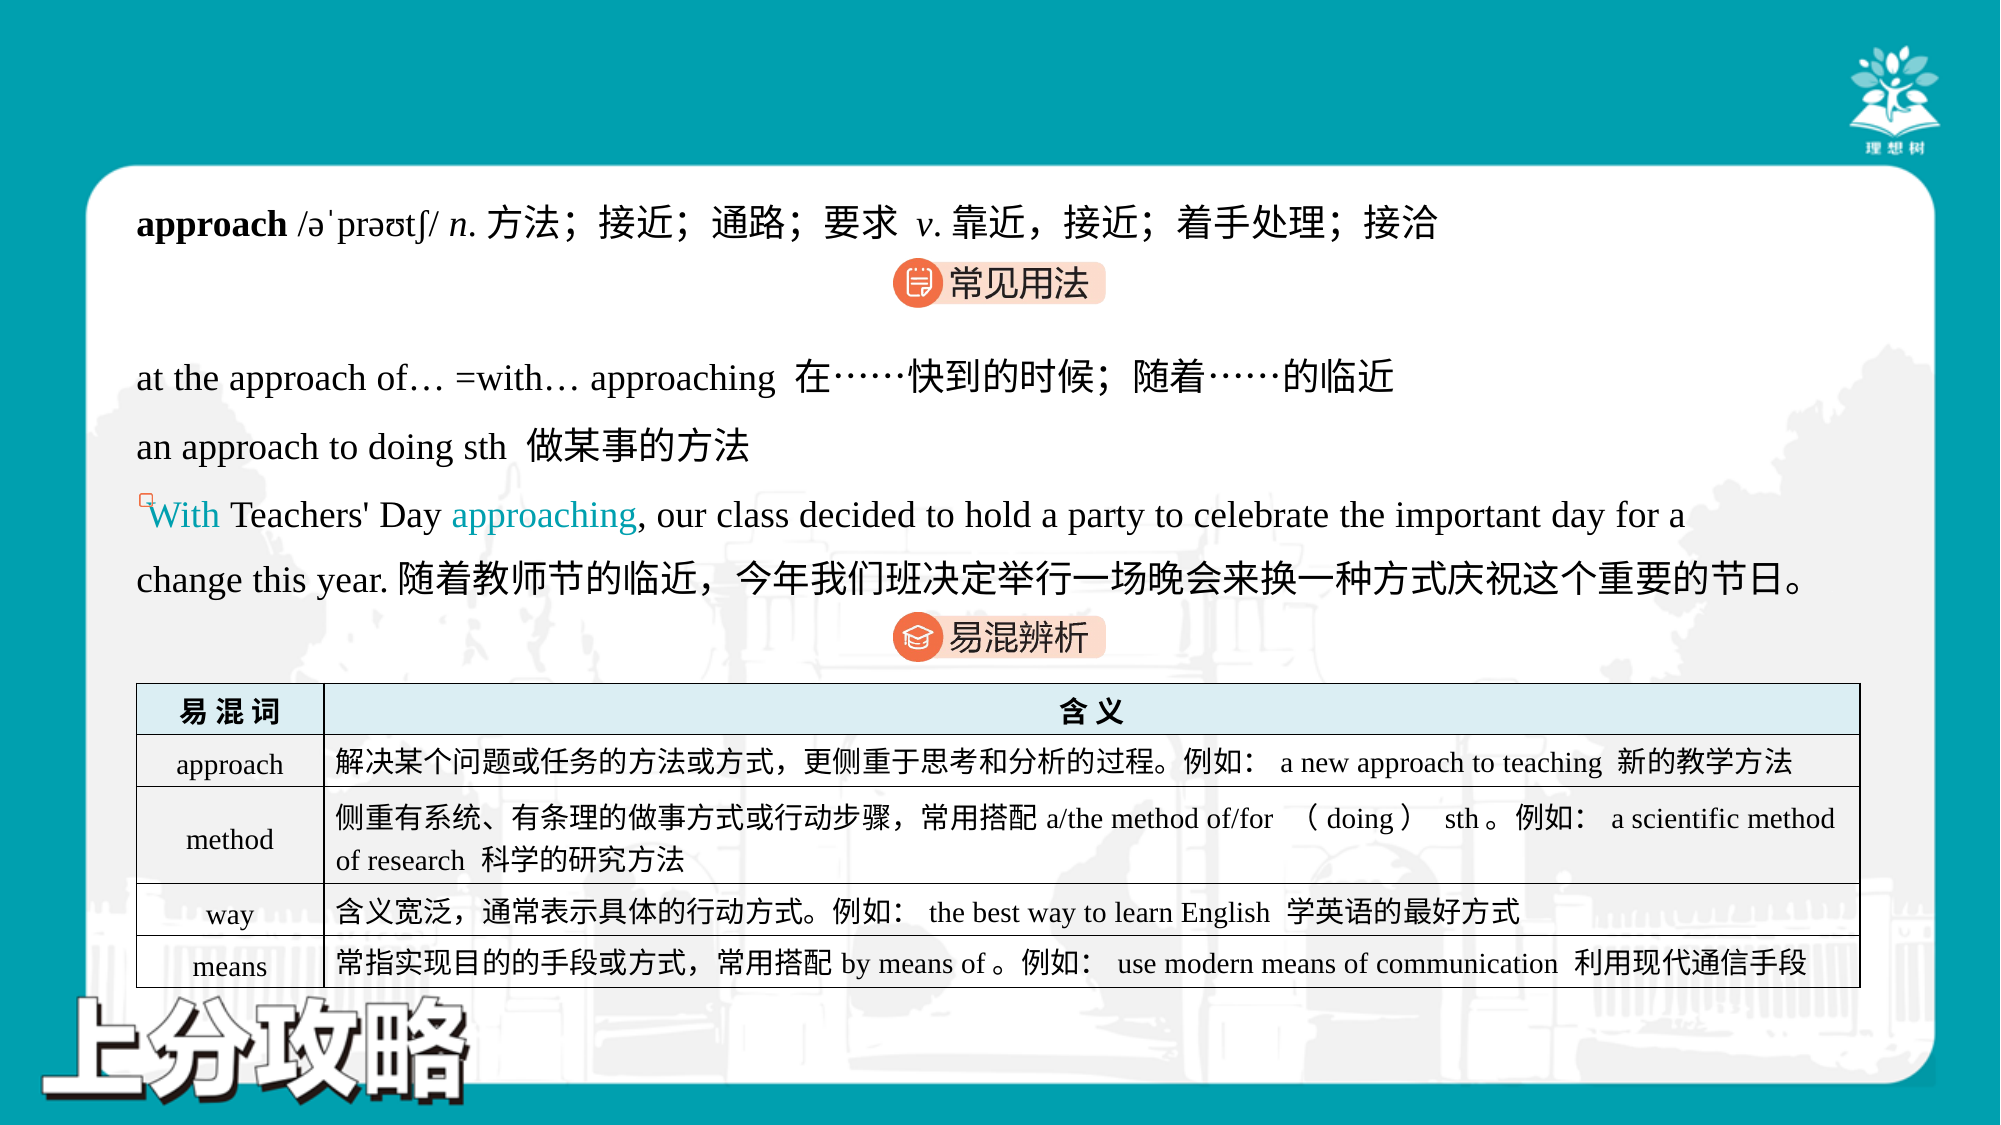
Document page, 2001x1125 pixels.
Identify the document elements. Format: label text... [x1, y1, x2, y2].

table_cell 侧重有系统、有条理的做事方式或行动步骤，常用搭配a/the method of/for （doing） sth。例如：a scientific method of research 科学的研究方法 [325, 787, 1859, 883]
table_cell way [137, 884, 323, 935]
table_cell approach [137, 735, 323, 786]
table_cell 解决某个问题或任务的方法或方式，更侧重于思考和分析的过程。例如：a new approach to teaching 新的教学方法 [325, 735, 1859, 786]
table_header 含 义 [325, 684, 1859, 734]
table_cell 常指实现目的的手段或方式，常用搭配by means of。例如：use modern means of communication 利用现代通信手段 [325, 936, 1859, 987]
table_header 易 混 词 [137, 684, 323, 734]
text_box at the approach of… =with… approaching 在……快到的时候；随着……的临近 an approach to doing sth 做某事的方法 With Teachers' Day approaching, our class decided to hold a party to celebrate the important day for a change this year.随着教师节的临近，今年我们班决定举行一场晚会来换一种方式庆祝这个重要的节日。#5 [136, 329, 1865, 593]
text_box approach /əˈprəʊtʃ/ n.方法；接近；通路；要求 v.靠近，接近；着手处理；接洽#1 [136, 177, 1865, 236]
table_cell method [137, 787, 323, 883]
table_cell 含义宽泛，通常表示具体的行动方式。例如：the best way to learn English 学英语的最好方式 [325, 884, 1859, 935]
picture [0, 0, 2000, 1125]
table_cell means [137, 936, 323, 987]
